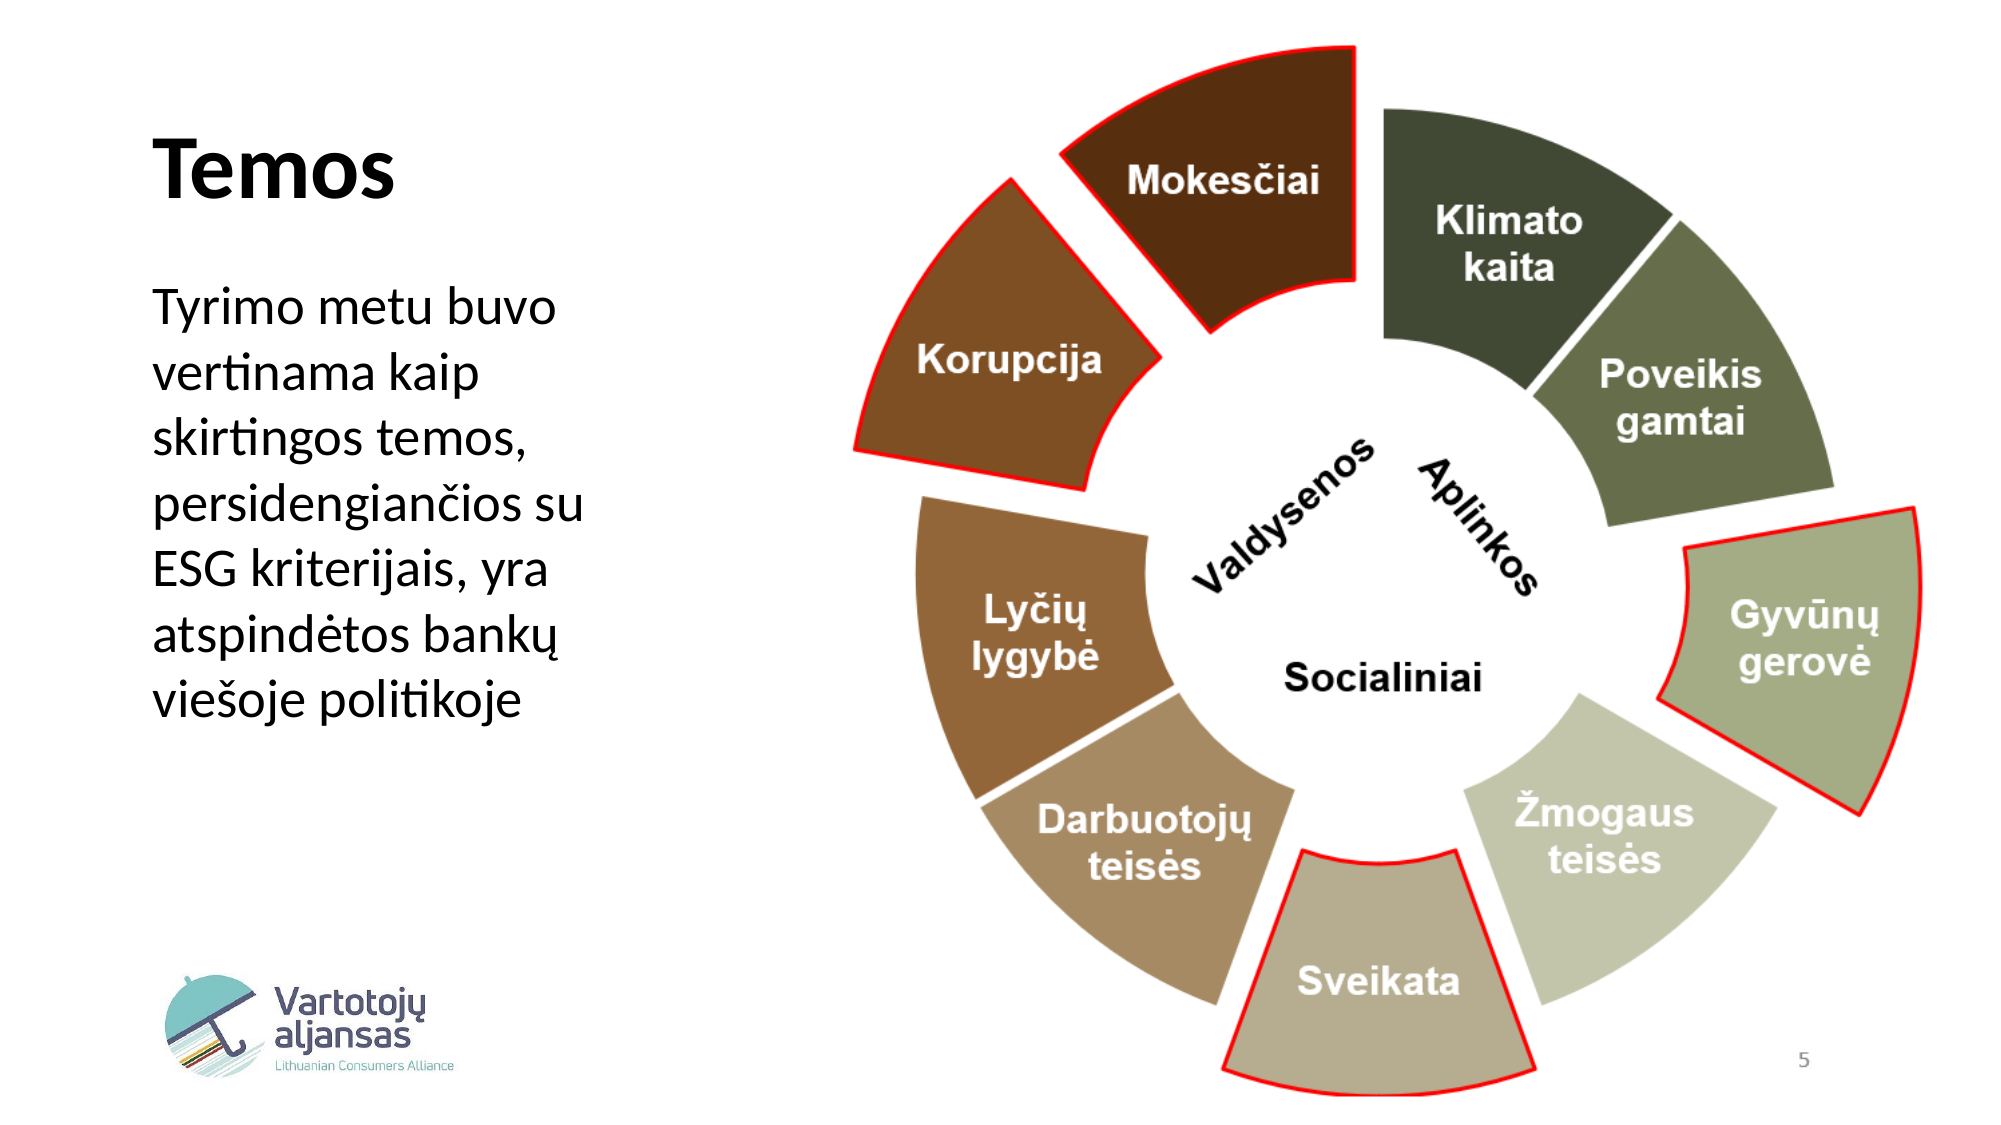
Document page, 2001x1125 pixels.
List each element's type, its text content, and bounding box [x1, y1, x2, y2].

picture [784, 23, 1944, 1102]
title Temos [137, 59, 779, 278]
picture [137, 950, 483, 1102]
text_box Tyrimo metu buvo vertinama kaip skirtingos temos, persidengiančios su ESG kriterijais, yra atspindėtos bankų viešoje politikoje [137, 262, 677, 736]
